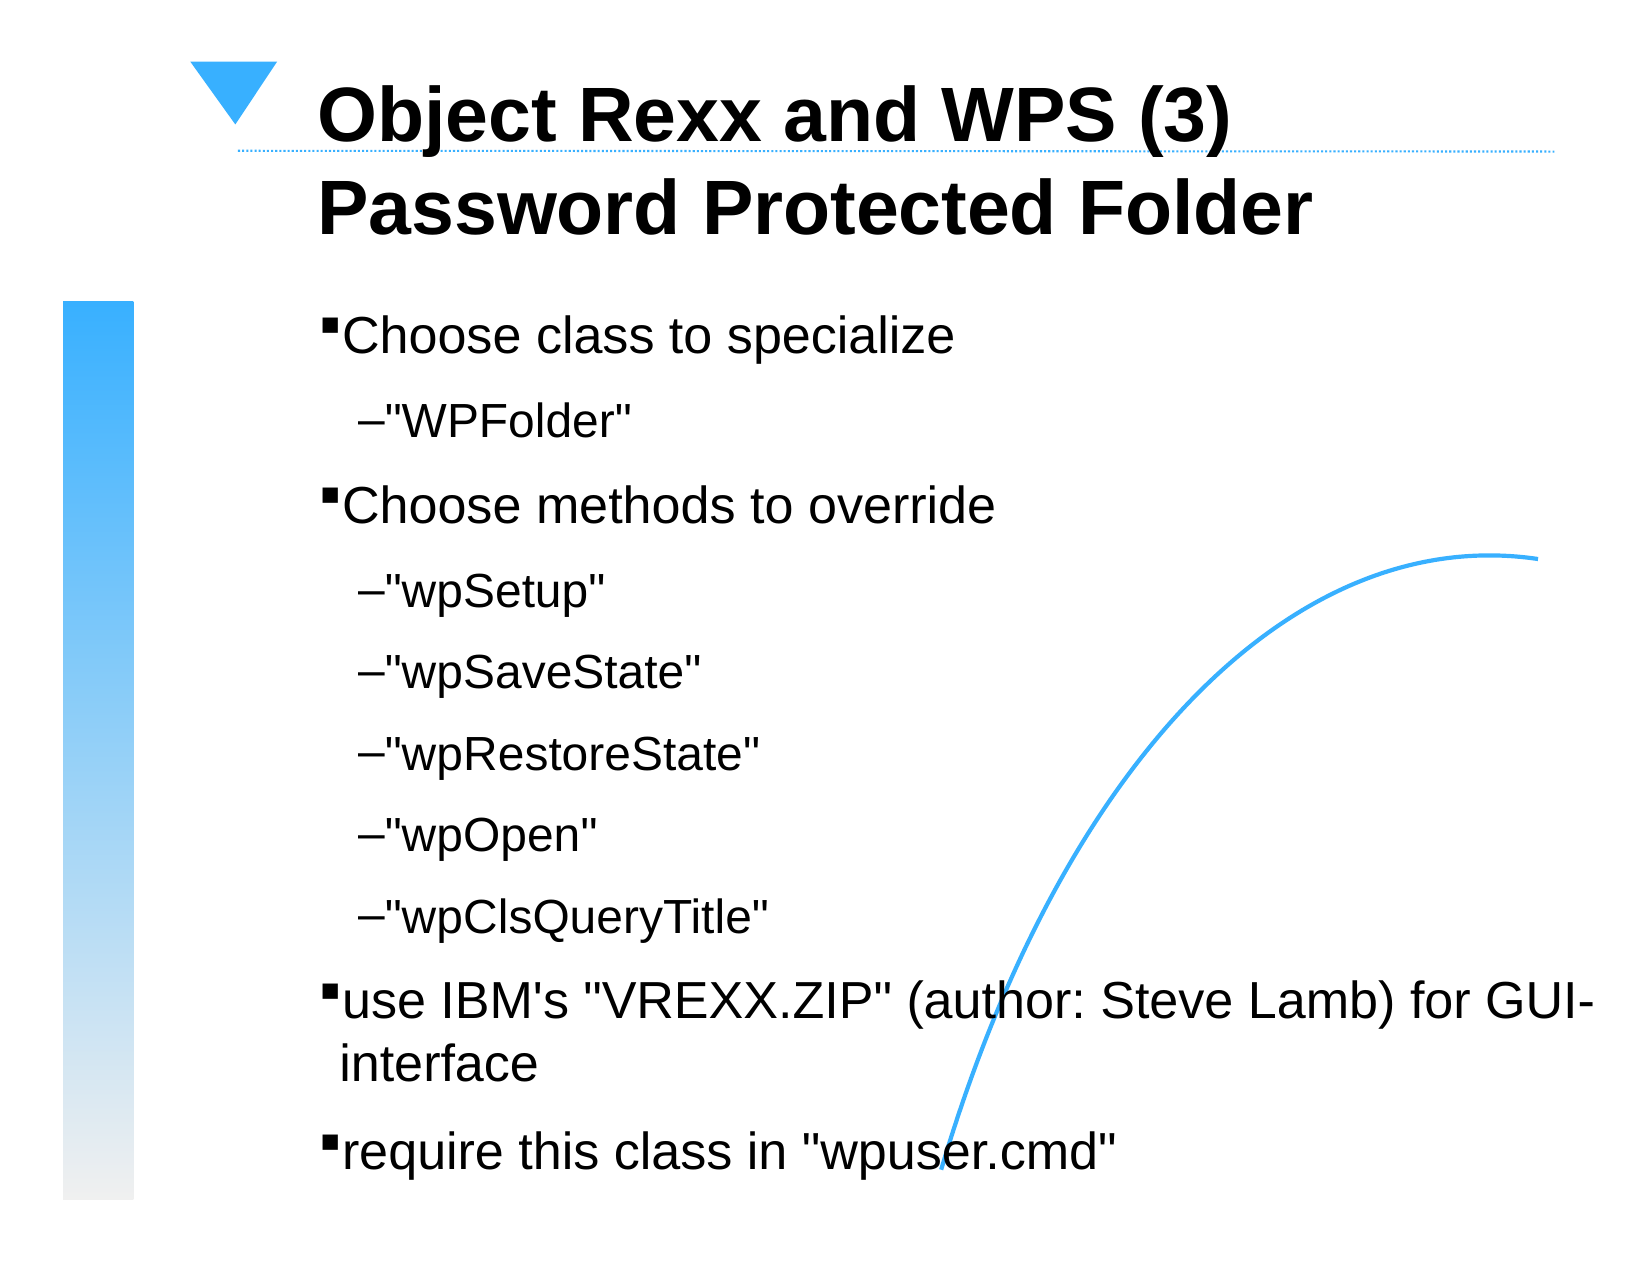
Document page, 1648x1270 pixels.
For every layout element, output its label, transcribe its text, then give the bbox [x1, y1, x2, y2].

text_box Object Rexx and WPS (3) Password Protected Folder [317, 64, 1549, 250]
text_box [63, 301, 134, 1200]
text_box [190, 61, 278, 125]
text_box Choose class to specialize "WPFolder" Choose methods to override "wpSetup" "wpSaveState" "wpRestoreState" "wpOpen" "wpClsQueryTitle" use IBM's "VREXX.ZIP" (author: Steve Lamb) for GUI-interface require this class in "wpuser.cmd" [318, 301, 1600, 1181]
